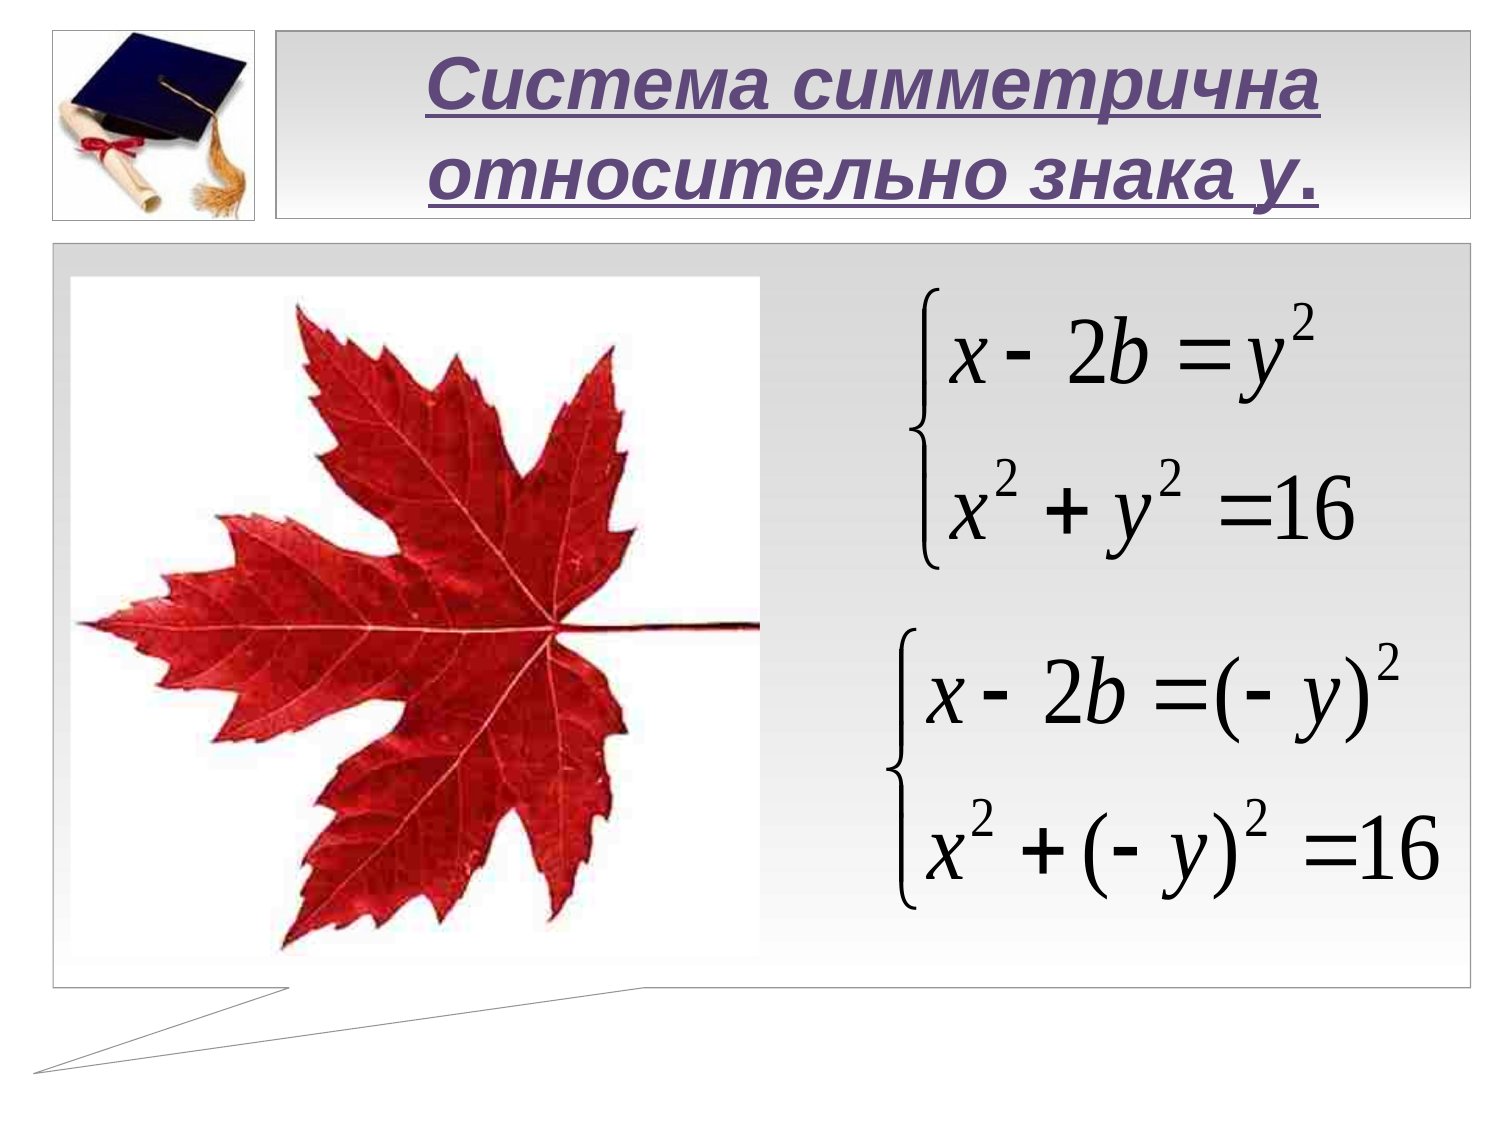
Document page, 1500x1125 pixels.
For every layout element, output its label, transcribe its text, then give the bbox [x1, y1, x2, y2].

picture [53, 31, 254, 220]
picture [755, 278, 759, 956]
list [74, 271, 755, 961]
title Система симметрична относительно знака y. [275, 30, 1471, 219]
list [890, 269, 1372, 591]
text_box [866, 609, 1456, 931]
